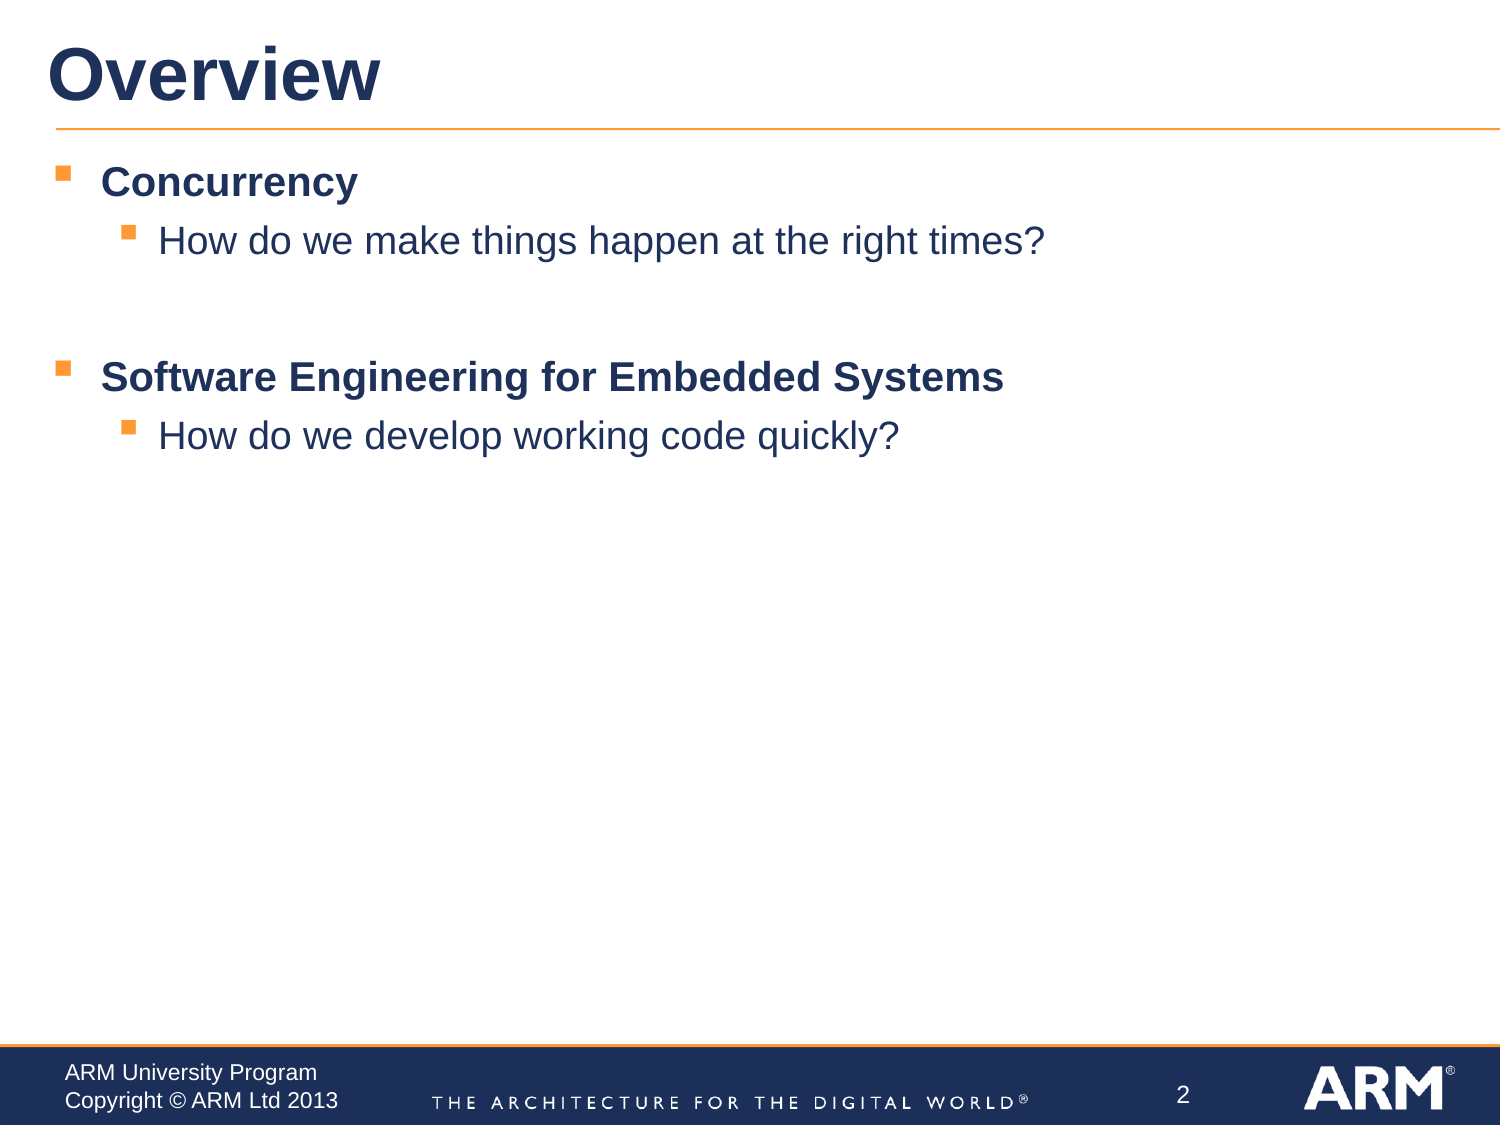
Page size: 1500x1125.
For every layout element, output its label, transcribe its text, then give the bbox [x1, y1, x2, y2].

title Overview [34, 1, 1500, 141]
picture [0, 1048, 1500, 1125]
list Concurrency How do we make things happen at the right times? Software Engineering for Embedded Systems How do we develop working code quickly? [38, 148, 1500, 1039]
